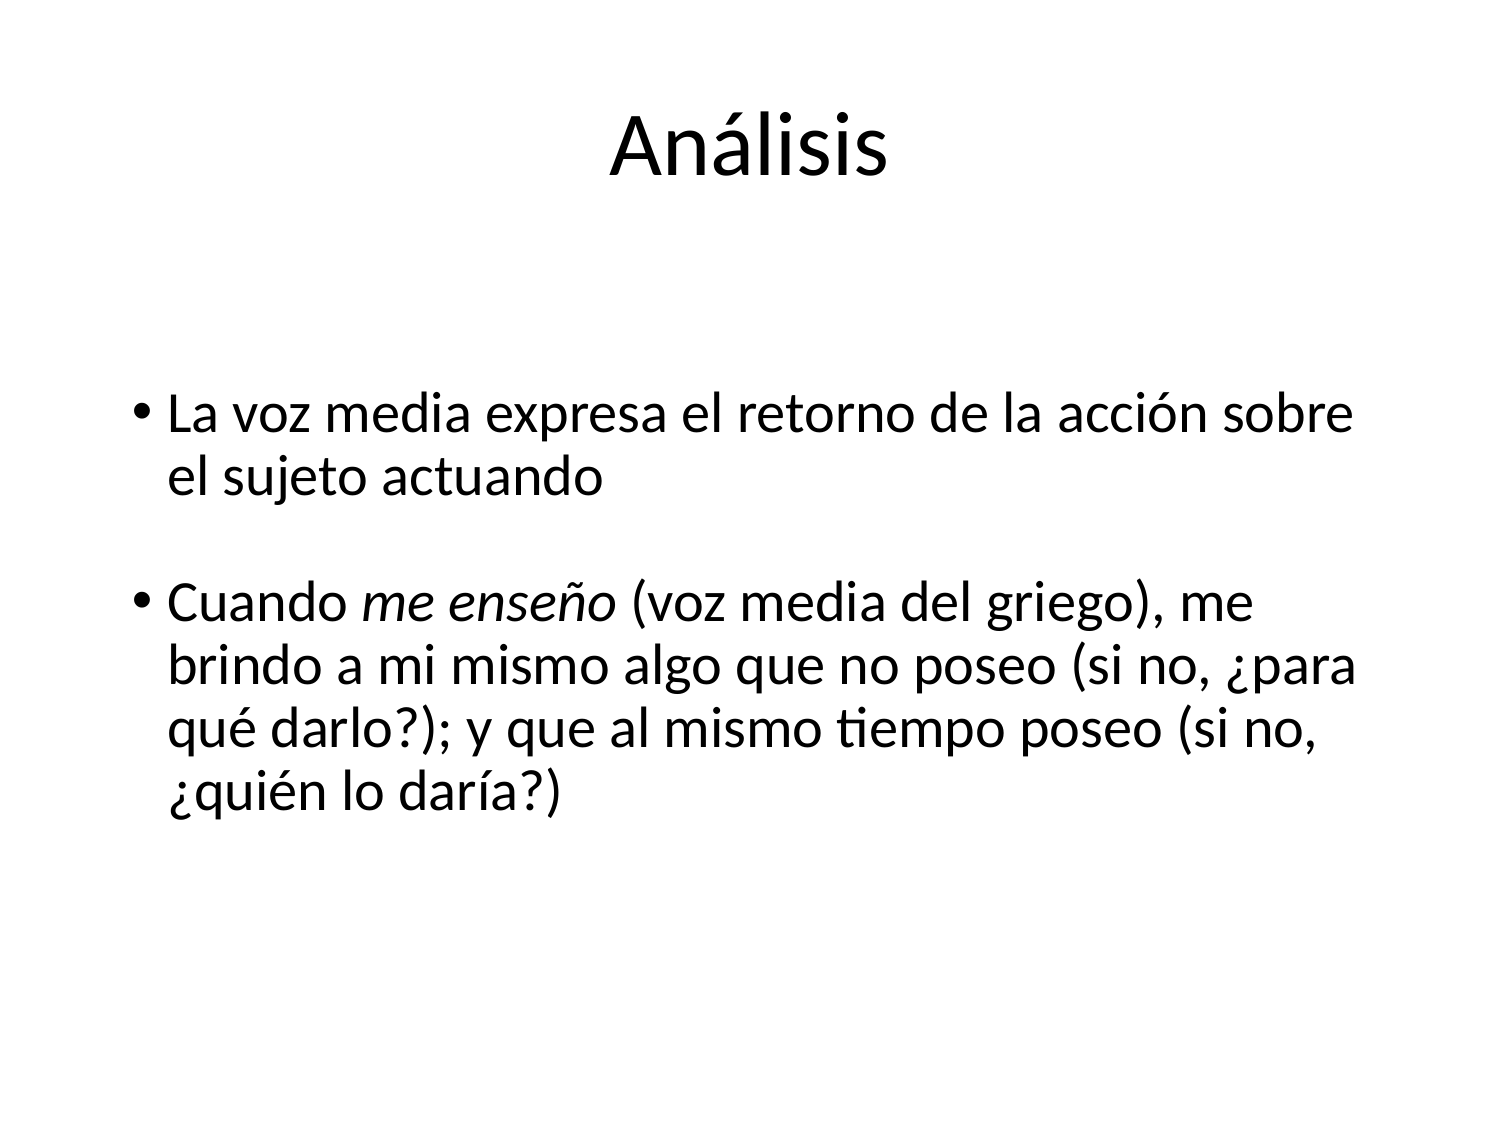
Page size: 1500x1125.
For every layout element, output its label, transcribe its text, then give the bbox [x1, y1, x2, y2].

title Análisis [74, 44, 1426, 233]
text_box La voz media expresa el retorno de la acción sobre el sujeto actuando Cuando me enseño (voz media del griego), me brindo a mi mismo algo que no poseo (si no, ¿para qué darlo?); y que al mismo tiempo poseo (si no, ¿quién lo daría?) [117, 374, 1395, 831]
